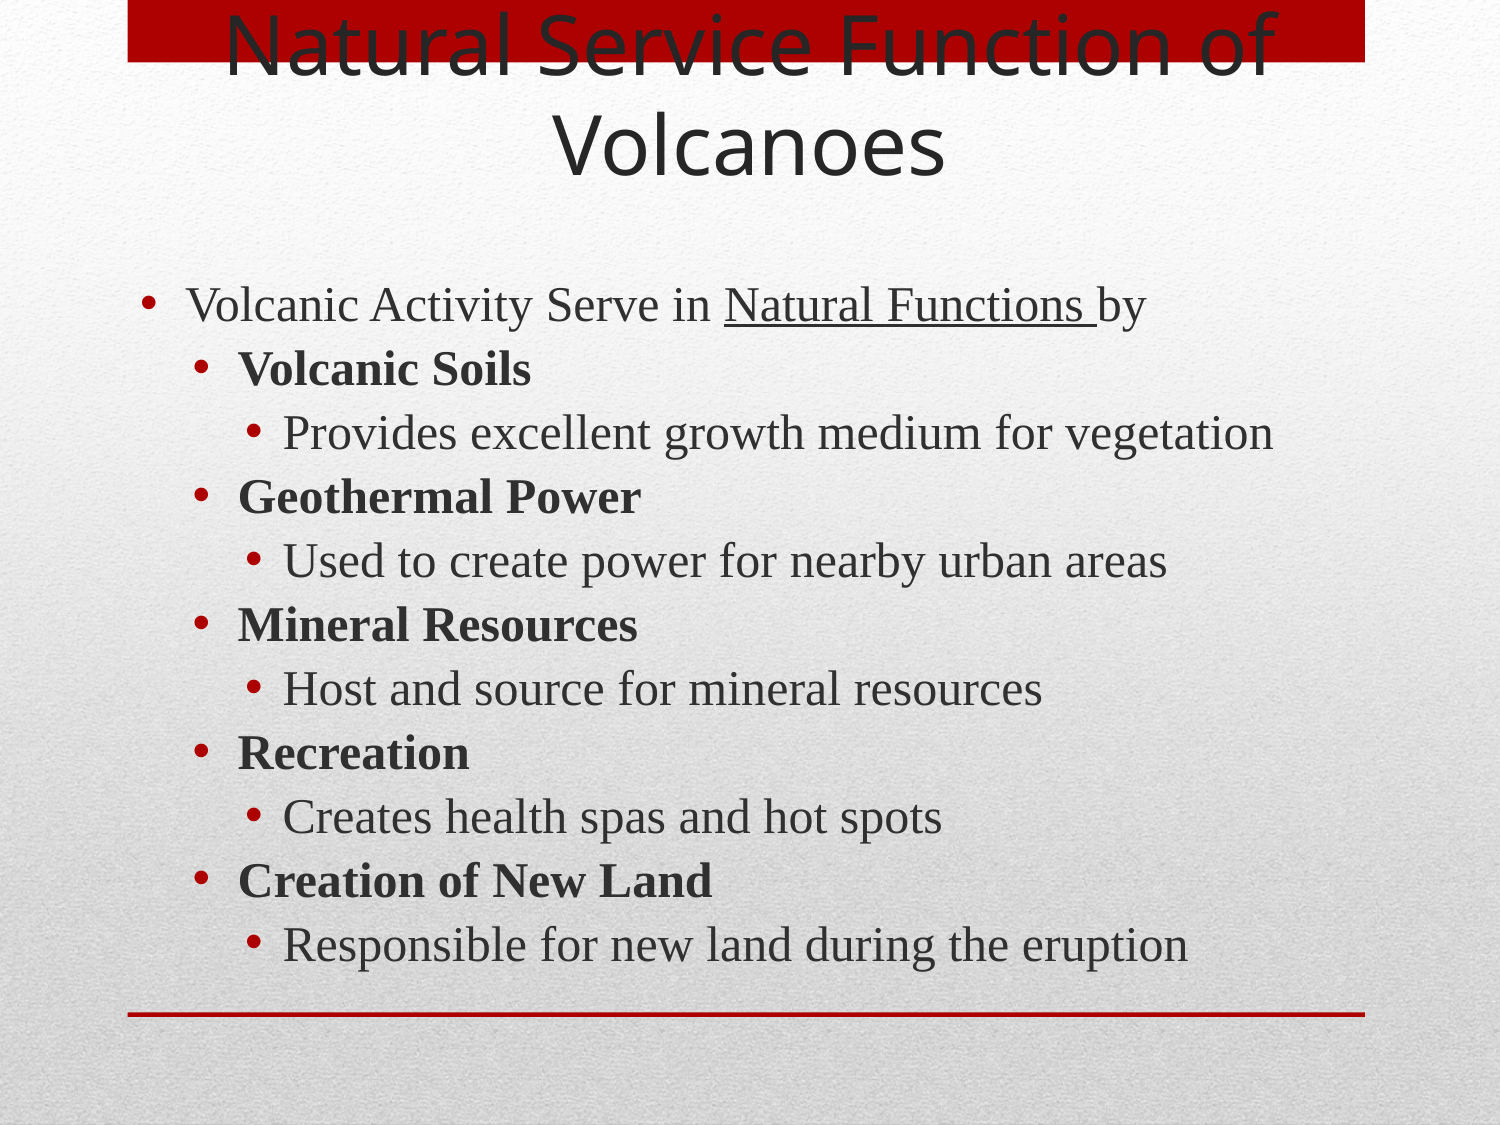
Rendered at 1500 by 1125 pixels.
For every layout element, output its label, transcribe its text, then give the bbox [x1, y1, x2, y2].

title Natural Service Function of Volcanoes [62, 0, 1438, 200]
list Volcanic Activity Serve in Natural Functions by Volcanic Soils Provides excellent growth medium for vegetation Geothermal Power Used to create power for nearby urban areas Mineral Resources Host and source for mineral resources Recreation Creates health spas and hot spots Creation of New Land Responsible for new land during the eruption [125, 224, 1363, 1025]
